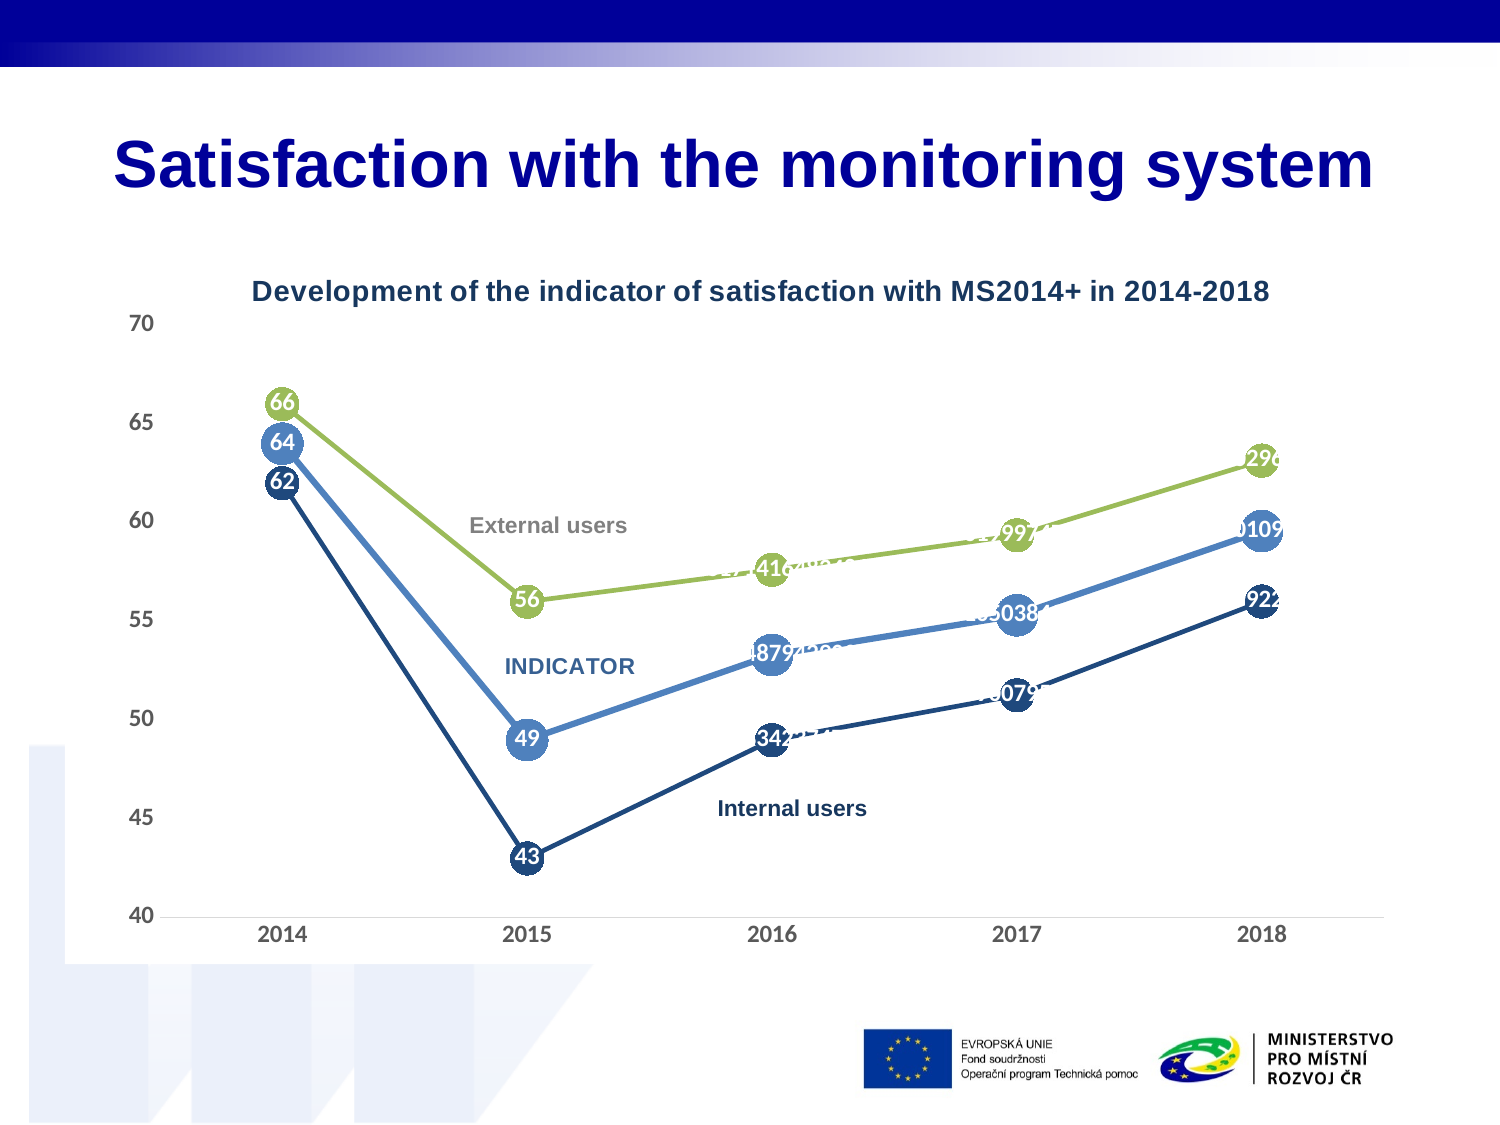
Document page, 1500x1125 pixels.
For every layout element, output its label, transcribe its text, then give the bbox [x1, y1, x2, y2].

title Satisfaction with the monitoring system [64, 113, 1425, 197]
chart [64, 255, 1426, 965]
picture [29, 302, 1412, 1125]
